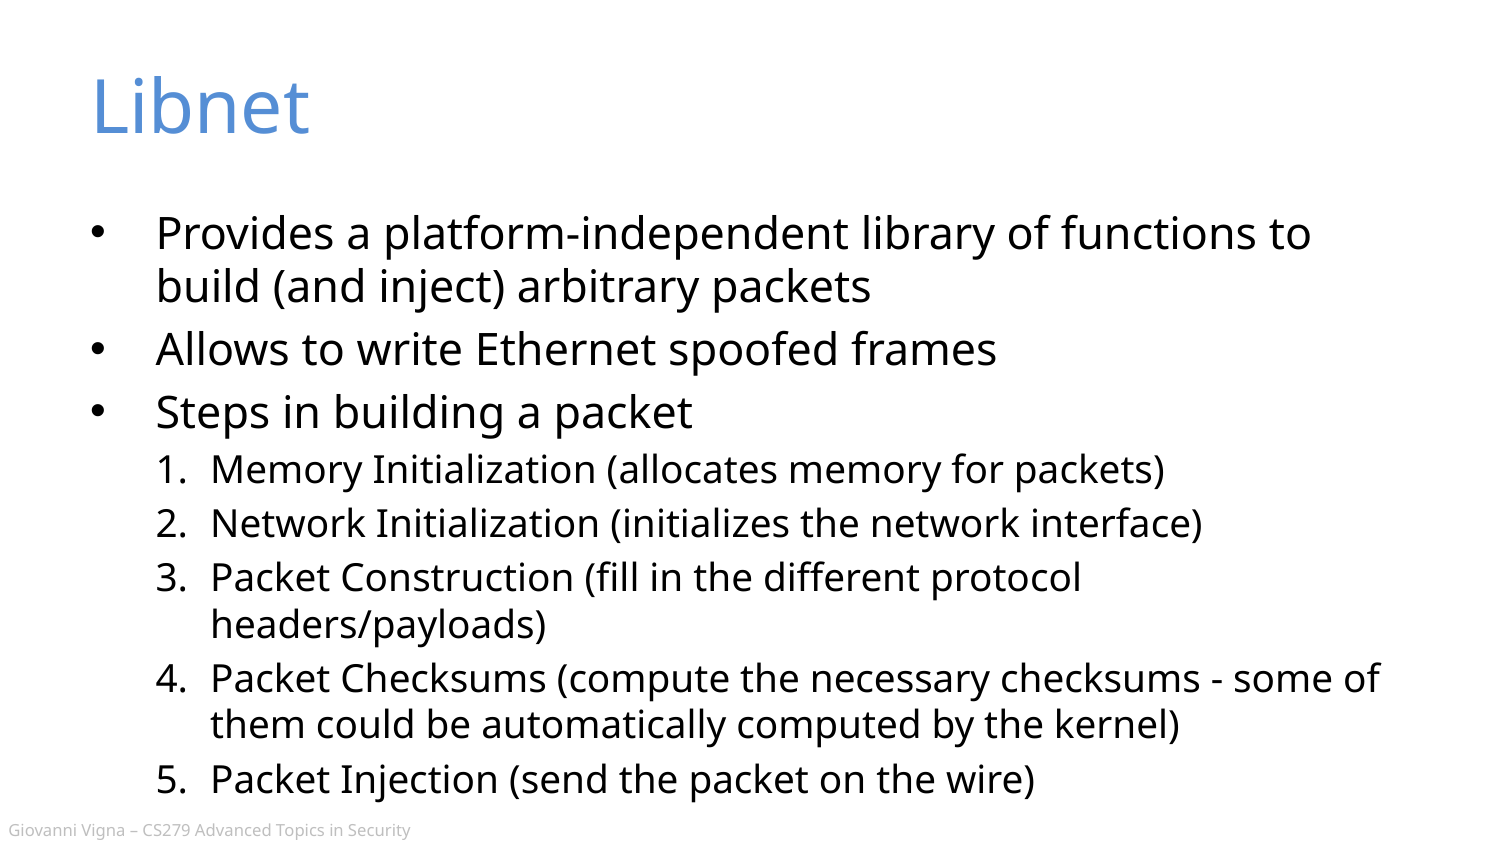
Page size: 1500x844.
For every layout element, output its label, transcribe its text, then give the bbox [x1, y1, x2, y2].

title Libnet [75, 33, 1425, 175]
list Provides a platform-independent library of functions to build (and inject) arbitrary packets Allows to write Ethernet spoofed frames Steps in building a packet Memory Initialization (allocates memory for packets) Network Initialization (initializes the network interface) Packet Construction (fill in the different protocol headers/payloads) Packet Checksums (compute the necessary checksums - some of them could be automatically computed by the kernel) Packet Injection (send the packet on the wire) [75, 196, 1425, 813]
